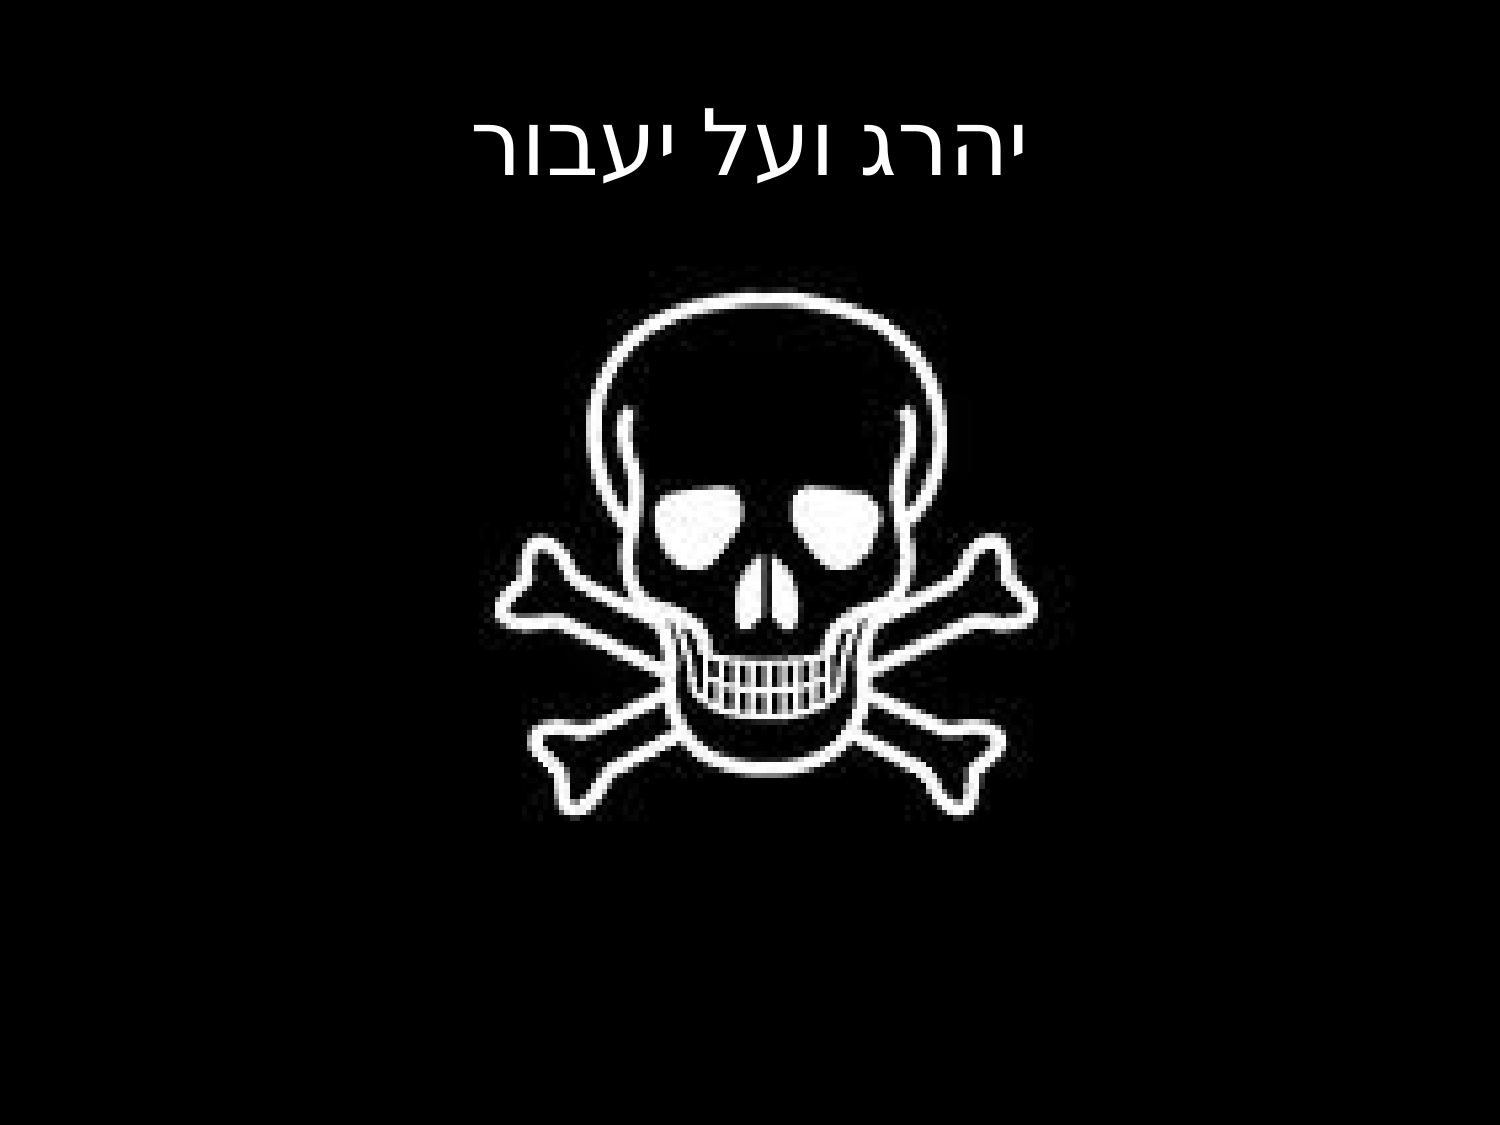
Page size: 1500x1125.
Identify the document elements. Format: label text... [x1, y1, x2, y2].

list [437, 224, 1098, 885]
title יהרג ועל יעבור [75, 45, 1425, 233]
